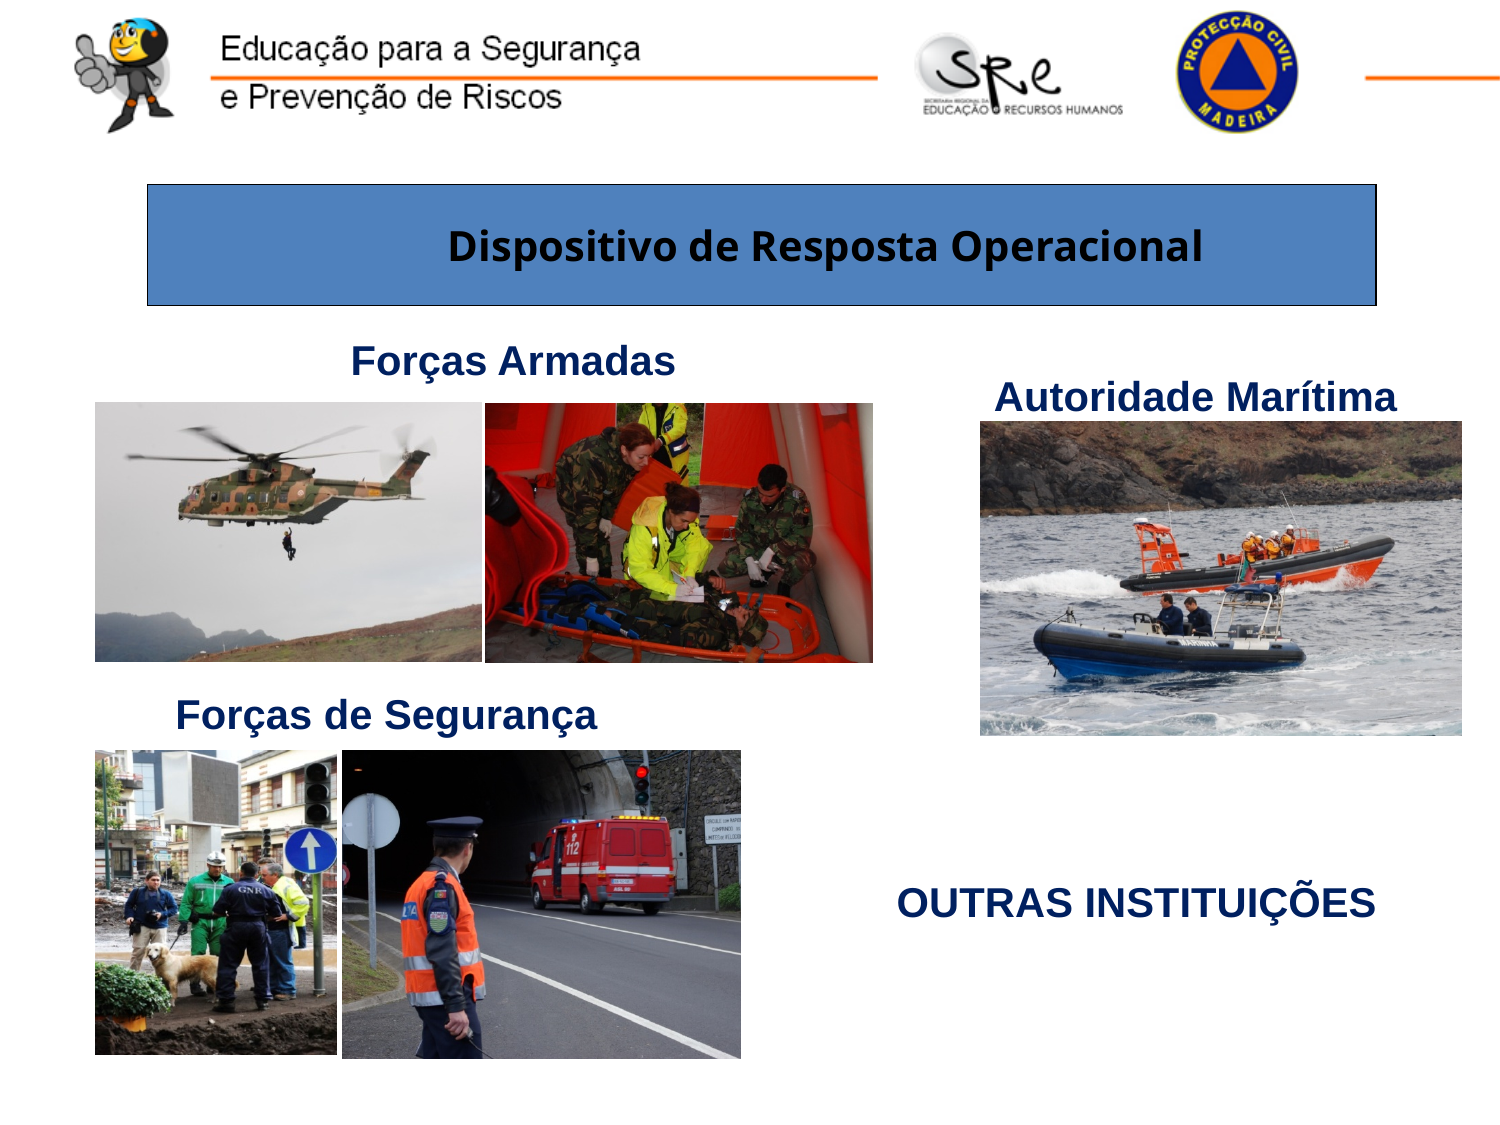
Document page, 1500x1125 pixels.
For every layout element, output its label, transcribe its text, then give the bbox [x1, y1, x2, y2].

picture [0, 0, 1500, 1125]
text_box Forças de Segurança [41, 680, 732, 745]
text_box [147, 184, 1425, 306]
text_box Autoridade Marítima [850, 362, 1500, 427]
text_box OUTRAS INSTITUIÇÕES [791, 868, 1482, 934]
text_box Forças Armadas [188, 326, 839, 392]
